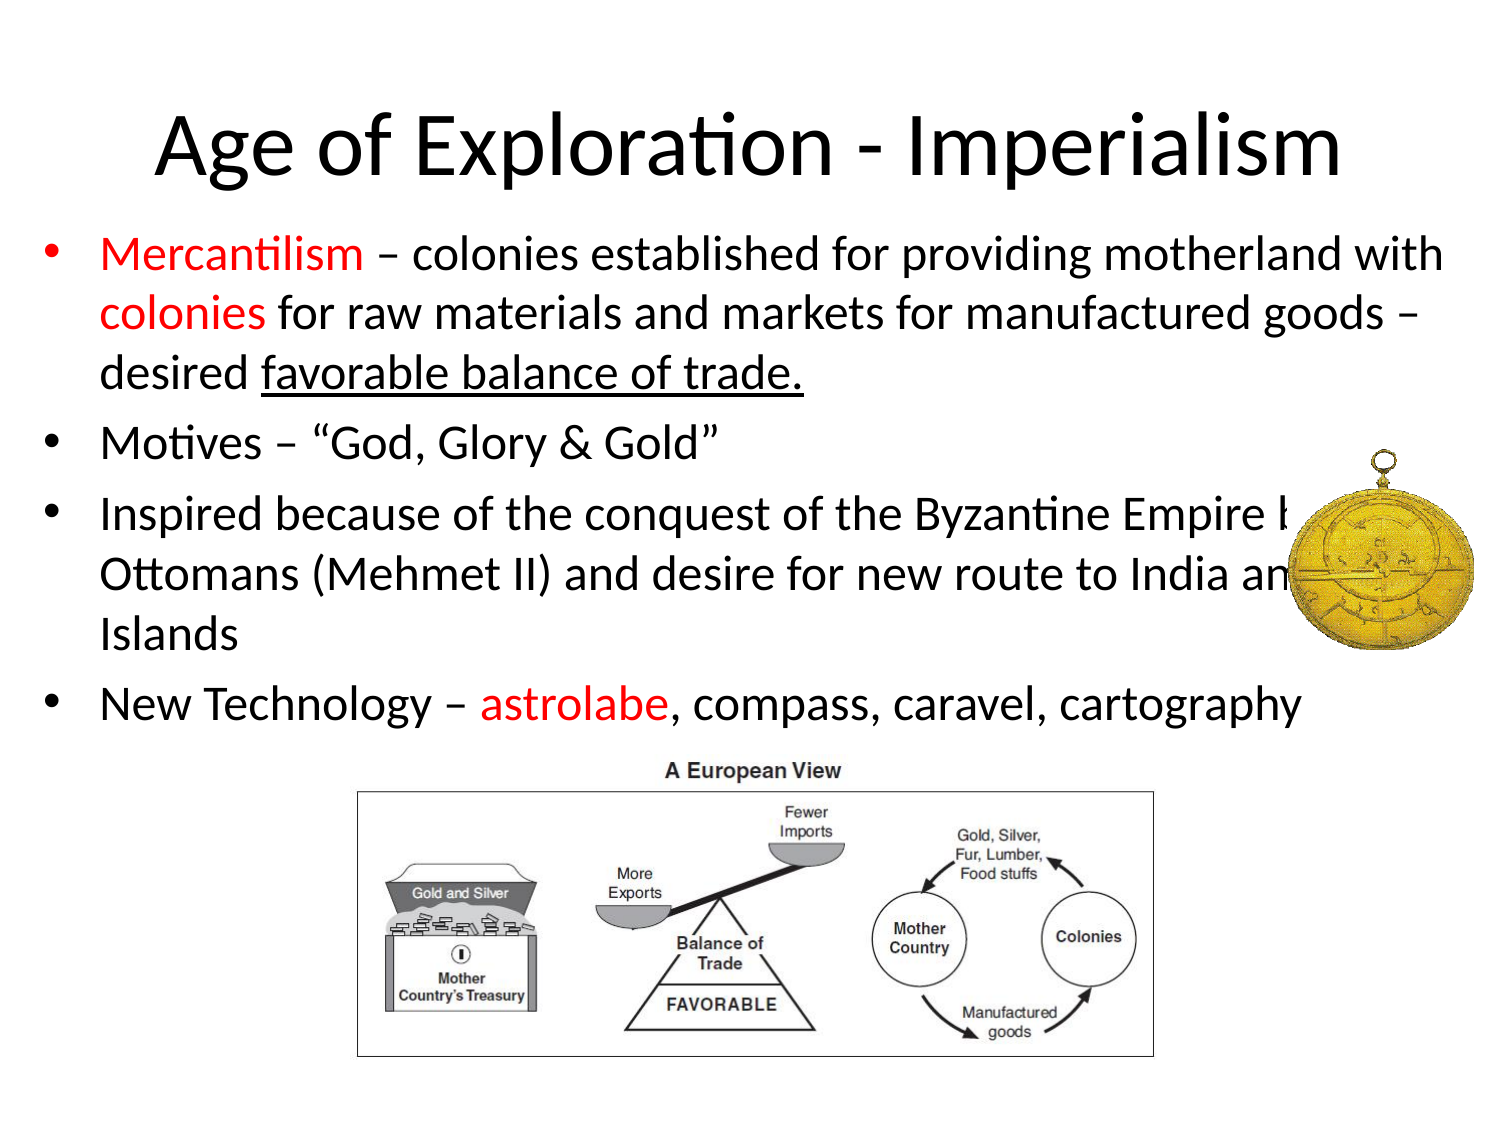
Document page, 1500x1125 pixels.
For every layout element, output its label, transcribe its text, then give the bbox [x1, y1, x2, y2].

picture [349, 754, 1157, 1061]
list Mercantilism – colonies established for providing motherland with colonies for raw materials and markets for manufactured goods – desired favorable balance of trade. Motives – “God, Glory & Gold” Inspired because of the conquest of the Byzantine Empire by Ottomans (Mehmet II) and desire for new route to India and Spice Islands New Technology – astrolabe, compass, caravel, cartography [28, 212, 1463, 955]
picture [1287, 449, 1474, 651]
title Age of Exploration - Imperialism [75, 45, 1425, 212]
